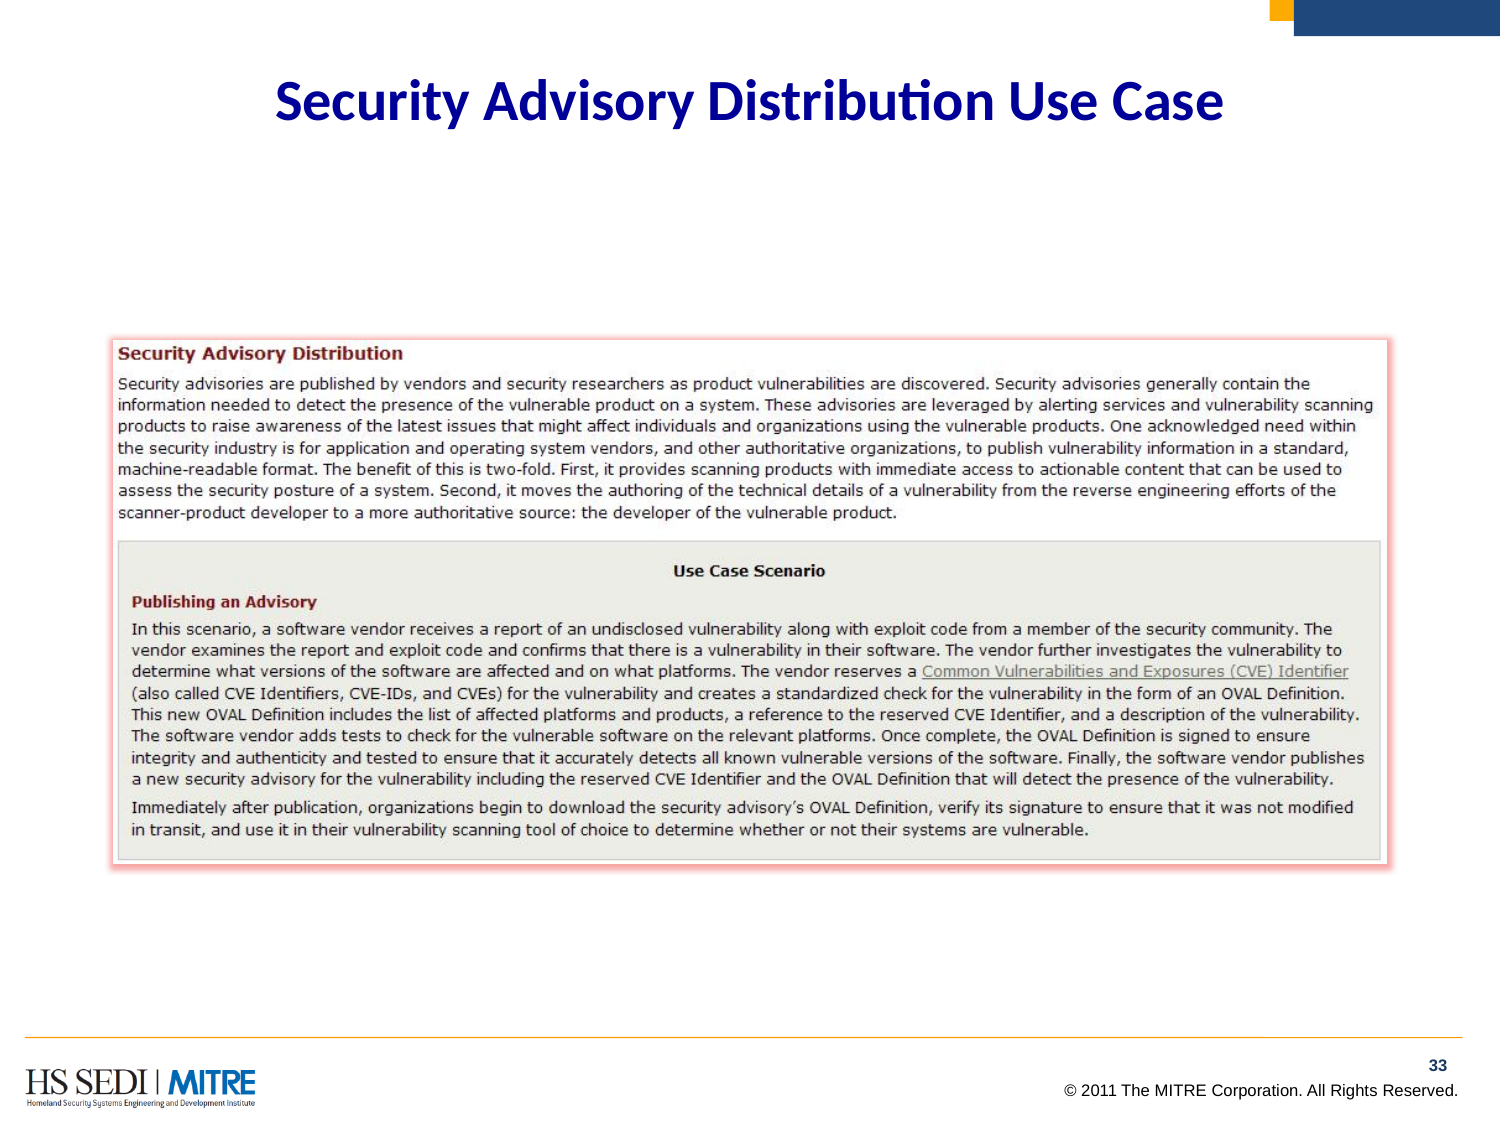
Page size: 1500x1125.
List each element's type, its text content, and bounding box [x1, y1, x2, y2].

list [112, 340, 1387, 864]
slide_number 32 [1374, 1049, 1463, 1076]
title Security Advisory Distribution Use Case [43, 62, 1457, 151]
picture [20, 1058, 271, 1122]
